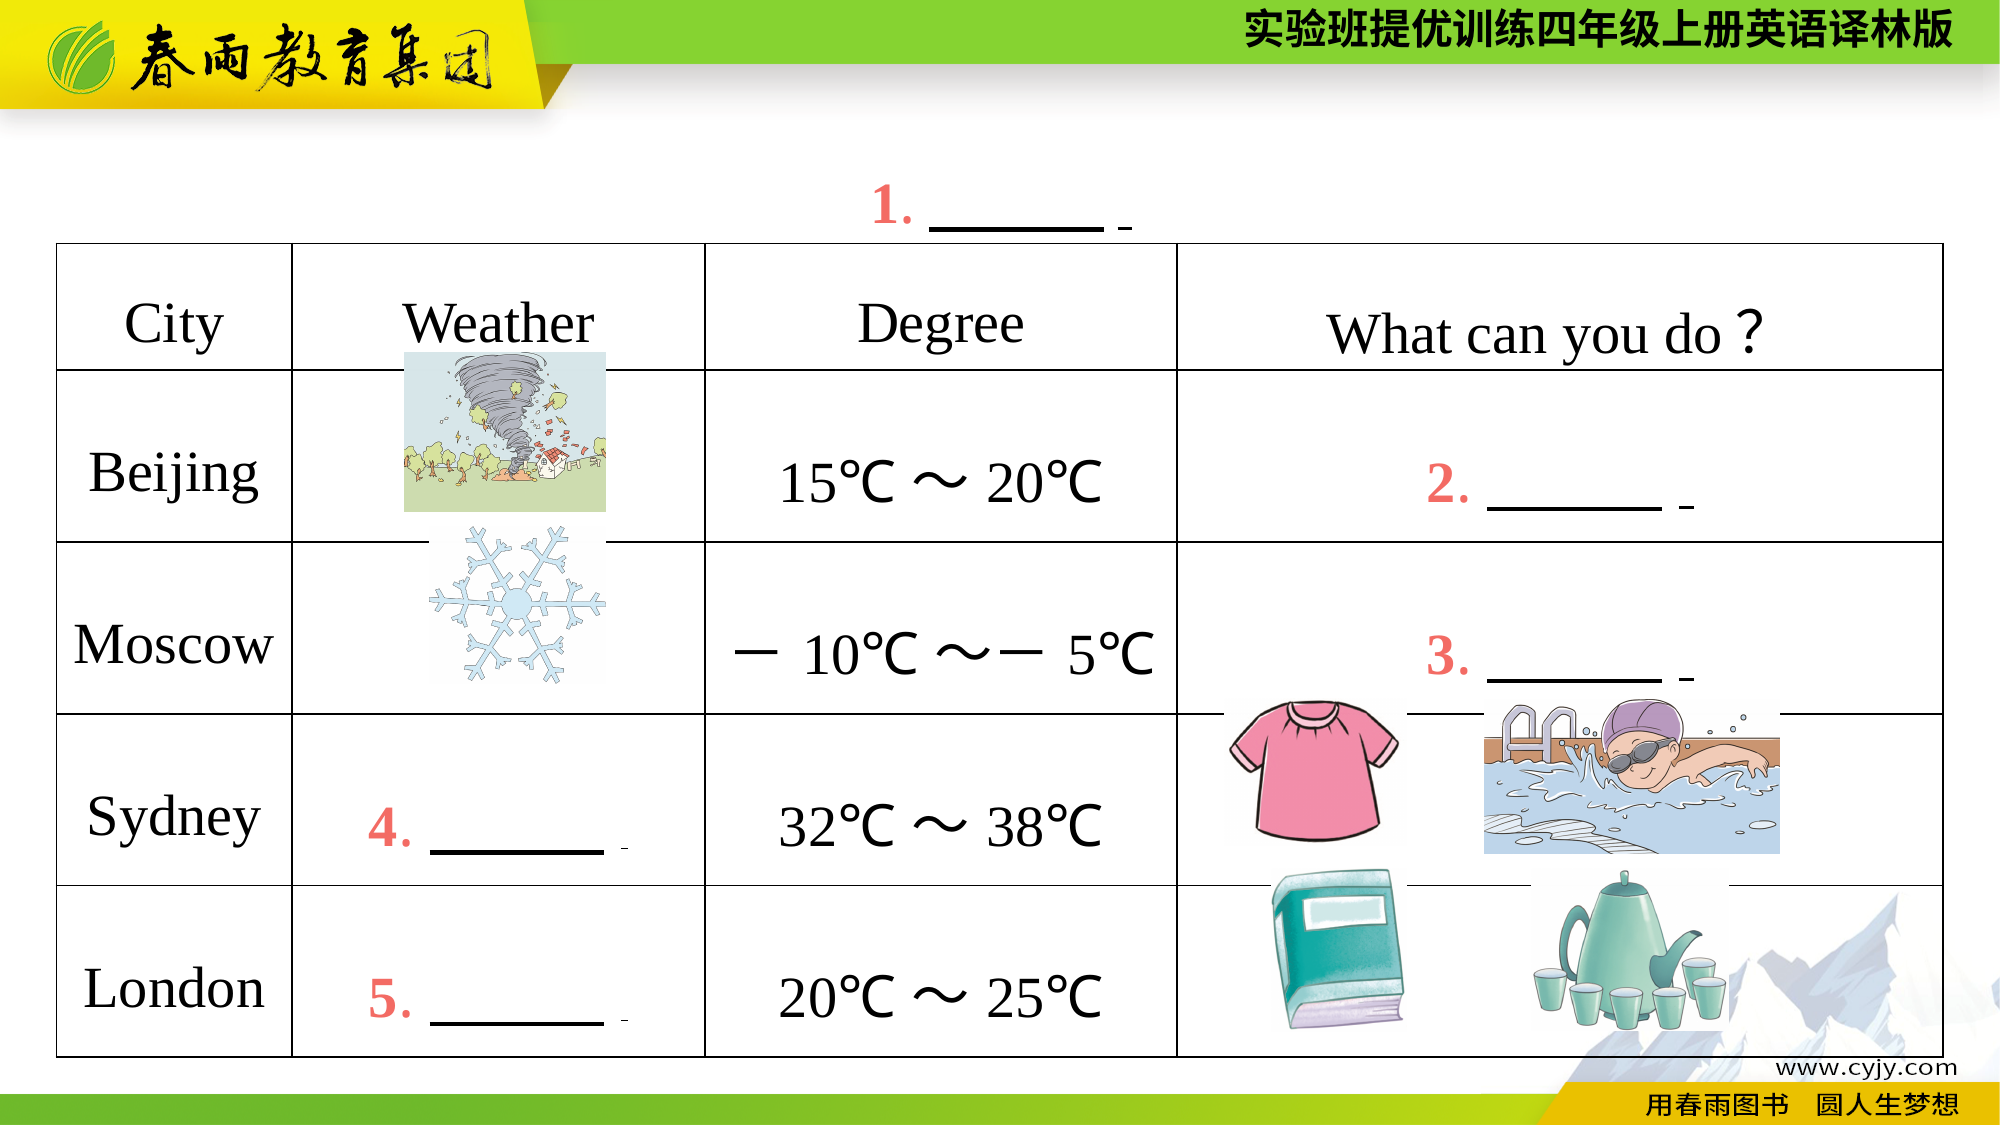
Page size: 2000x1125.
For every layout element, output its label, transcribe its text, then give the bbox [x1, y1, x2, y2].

table_cell －10℃～－5℃ [706, 543, 1176, 713]
table_cell Sydney [57, 715, 291, 885]
table_cell 3. . [1178, 543, 1942, 713]
table_cell [293, 543, 704, 713]
picture [0, 0, 2000, 1125]
table_cell [1178, 715, 1942, 885]
table_cell [293, 371, 704, 541]
table_cell 32℃～38℃ [706, 715, 1176, 885]
table_header What can you do？ [1178, 244, 1942, 369]
table_cell 20℃～25℃ [706, 886, 1176, 1056]
table_header Degree [706, 244, 1176, 369]
list 1. . [59, 122, 1944, 231]
table_cell 5. . [293, 886, 704, 1056]
table_cell 4. . [293, 715, 704, 885]
table_header Weather [293, 244, 704, 369]
table_header City [57, 244, 291, 369]
table_cell 2. . [1178, 371, 1942, 541]
table_cell Moscow [57, 543, 291, 713]
table_cell [1178, 886, 1942, 1056]
table_cell Beijing [57, 371, 291, 541]
table_cell 15℃～20℃ [706, 371, 1176, 541]
table_cell London [57, 886, 291, 1056]
